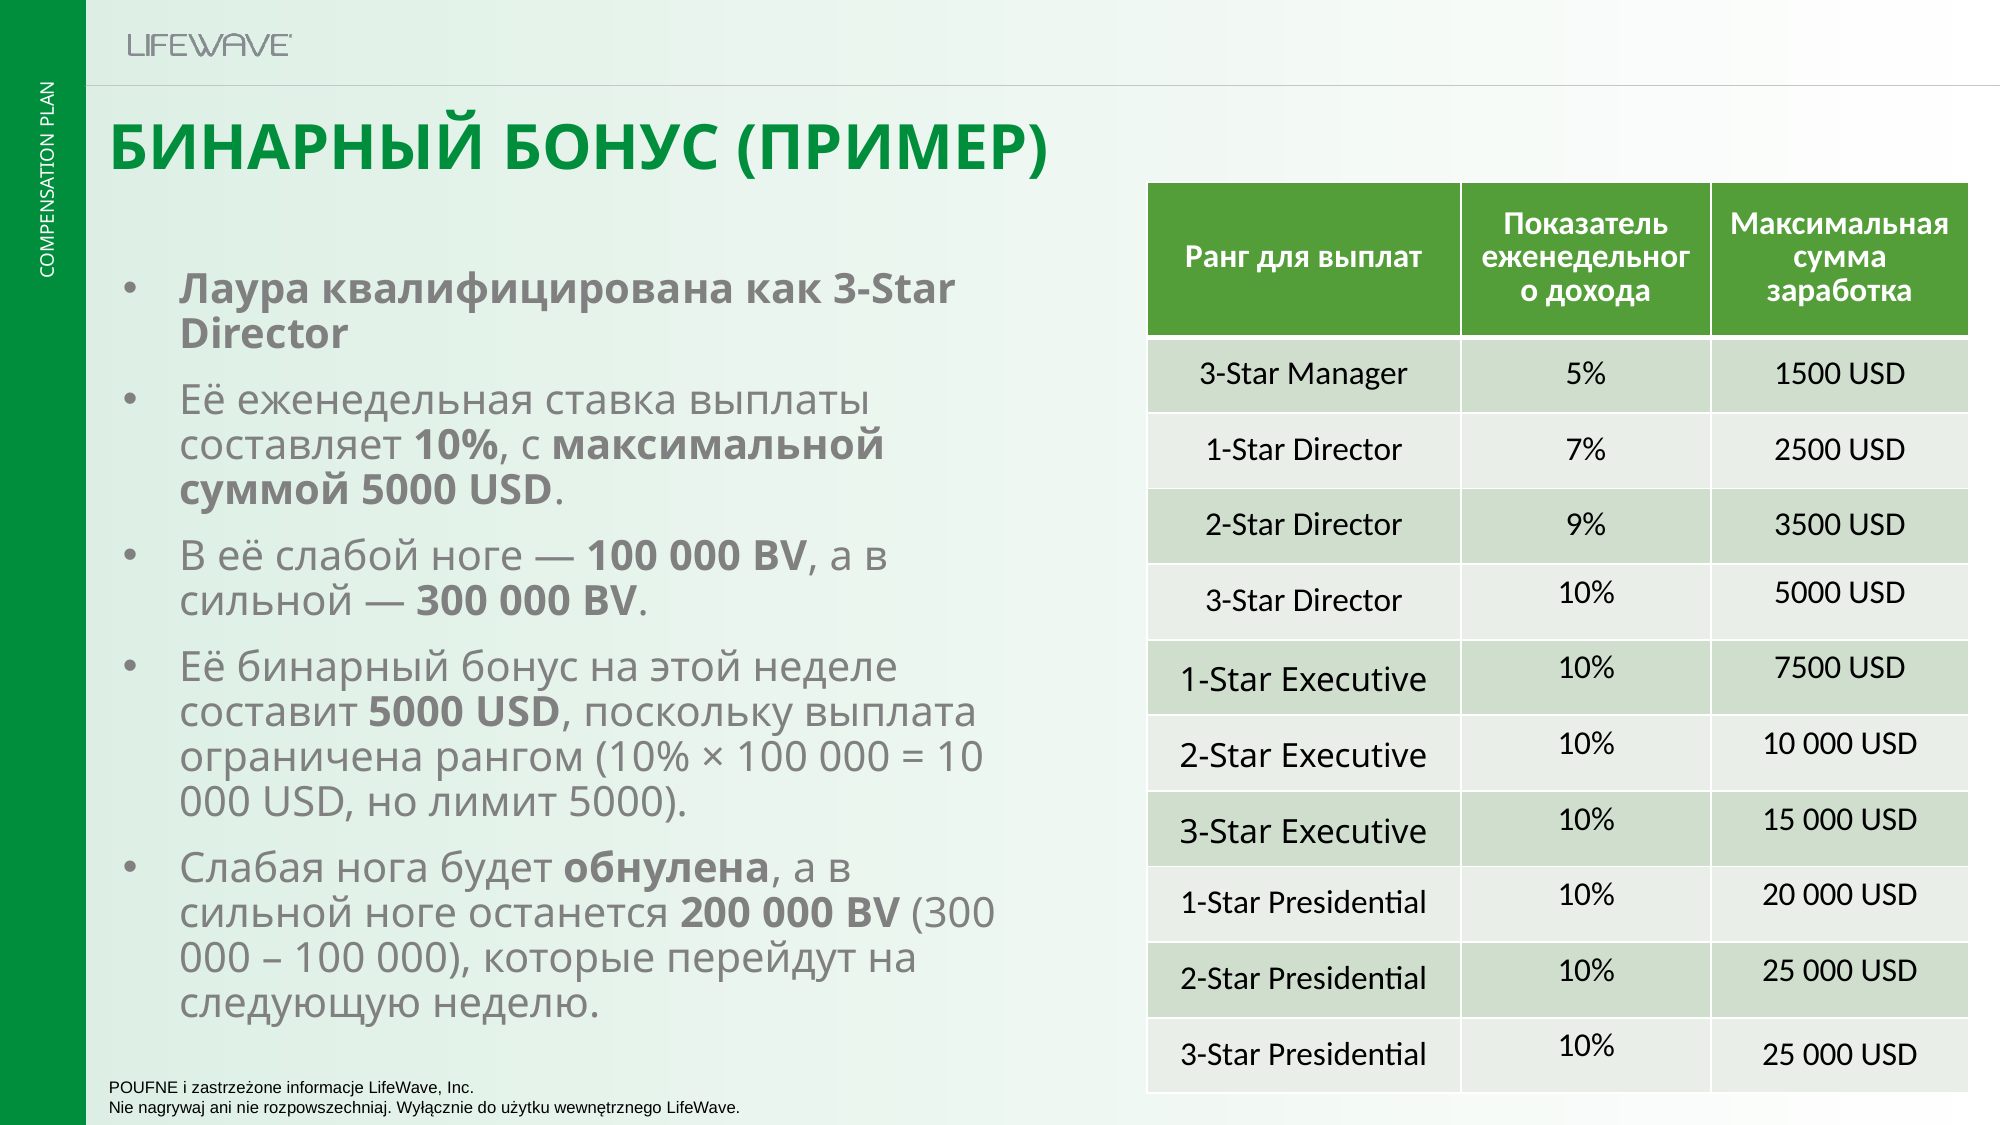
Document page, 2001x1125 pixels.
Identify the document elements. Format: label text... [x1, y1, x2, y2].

table_cell 10% [1462, 716, 1710, 790]
table_cell 1-Star Executive [1148, 641, 1460, 714]
table_cell 2-Star Executive [1148, 716, 1460, 790]
table_cell 7% [1462, 414, 1710, 488]
table_cell 10% [1462, 641, 1710, 714]
table_cell 2500 USD [1712, 414, 1968, 488]
table_header Показатель еженедельного дохода [1462, 183, 1710, 335]
table_cell 10% [1462, 792, 1710, 866]
table_header Ранг для выплат [1148, 183, 1460, 335]
table_cell 1-Star Director [1148, 414, 1460, 488]
table_cell 25 000 USD [1712, 1019, 1968, 1092]
text_box POUFNE i zastrzeżone informacje LifeWave, Inc. Nie nagrywaj ani nie rozpowszechniaj. Wyłącznie do użytku wewnętrznego LifeWave. [93, 1069, 815, 1125]
table_cell 1500 USD [1712, 340, 1968, 412]
table_cell 7500 USD [1712, 641, 1968, 714]
table_cell 3-Star Manager [1148, 340, 1460, 412]
table_cell 3-Star Director [1148, 565, 1460, 639]
table_cell 5% [1462, 340, 1710, 412]
table_header Максимальная сумма заработка [1712, 183, 1968, 335]
list Лаура квалифицирована как 3-Star Director Её еженедельная ставка выплаты составляет 10%, с максимальной суммой 5000 USD. В её слабой ноге — 100 000 BV, а в сильной — 300 000 BV. Её бинарный бонус на этой неделе составит 5000 USD, поскольку выплата ограничена рангом (10% × 100 000 = 10 000 USD, но лимит 5000). Слабая нога будет обнулена, а в сильной ноге останется 200 000 BV (300 000 – 100 000), которые перейдут на следующую неделю. [108, 260, 1028, 974]
table_cell 9% [1462, 489, 1710, 563]
table_cell 25 000 USD [1712, 943, 1968, 1017]
table_cell 2-Star Director [1148, 489, 1460, 563]
table_cell 3500 USD [1712, 489, 1968, 563]
table_cell 10% [1462, 867, 1710, 941]
table_cell 3-Star Presidential [1148, 1019, 1460, 1092]
table_cell 10 000 USD [1712, 716, 1968, 790]
table_cell 10% [1462, 565, 1710, 639]
table_cell 20 000 USD [1712, 867, 1968, 941]
table_cell 2-Star Presidential [1148, 943, 1460, 1017]
table_cell 3-Star Executive [1148, 792, 1460, 866]
list БИНАРНЫЙ БОНУС (ПРИМЕР) [93, 108, 1219, 182]
table_cell 10% [1462, 943, 1710, 1017]
table_cell 15 000 USD [1712, 792, 1968, 866]
table_cell 1-Star Presidential [1148, 867, 1460, 941]
table_cell 10% [1462, 1019, 1710, 1092]
table_cell 5000 USD [1712, 565, 1968, 639]
picture [126, 33, 292, 57]
